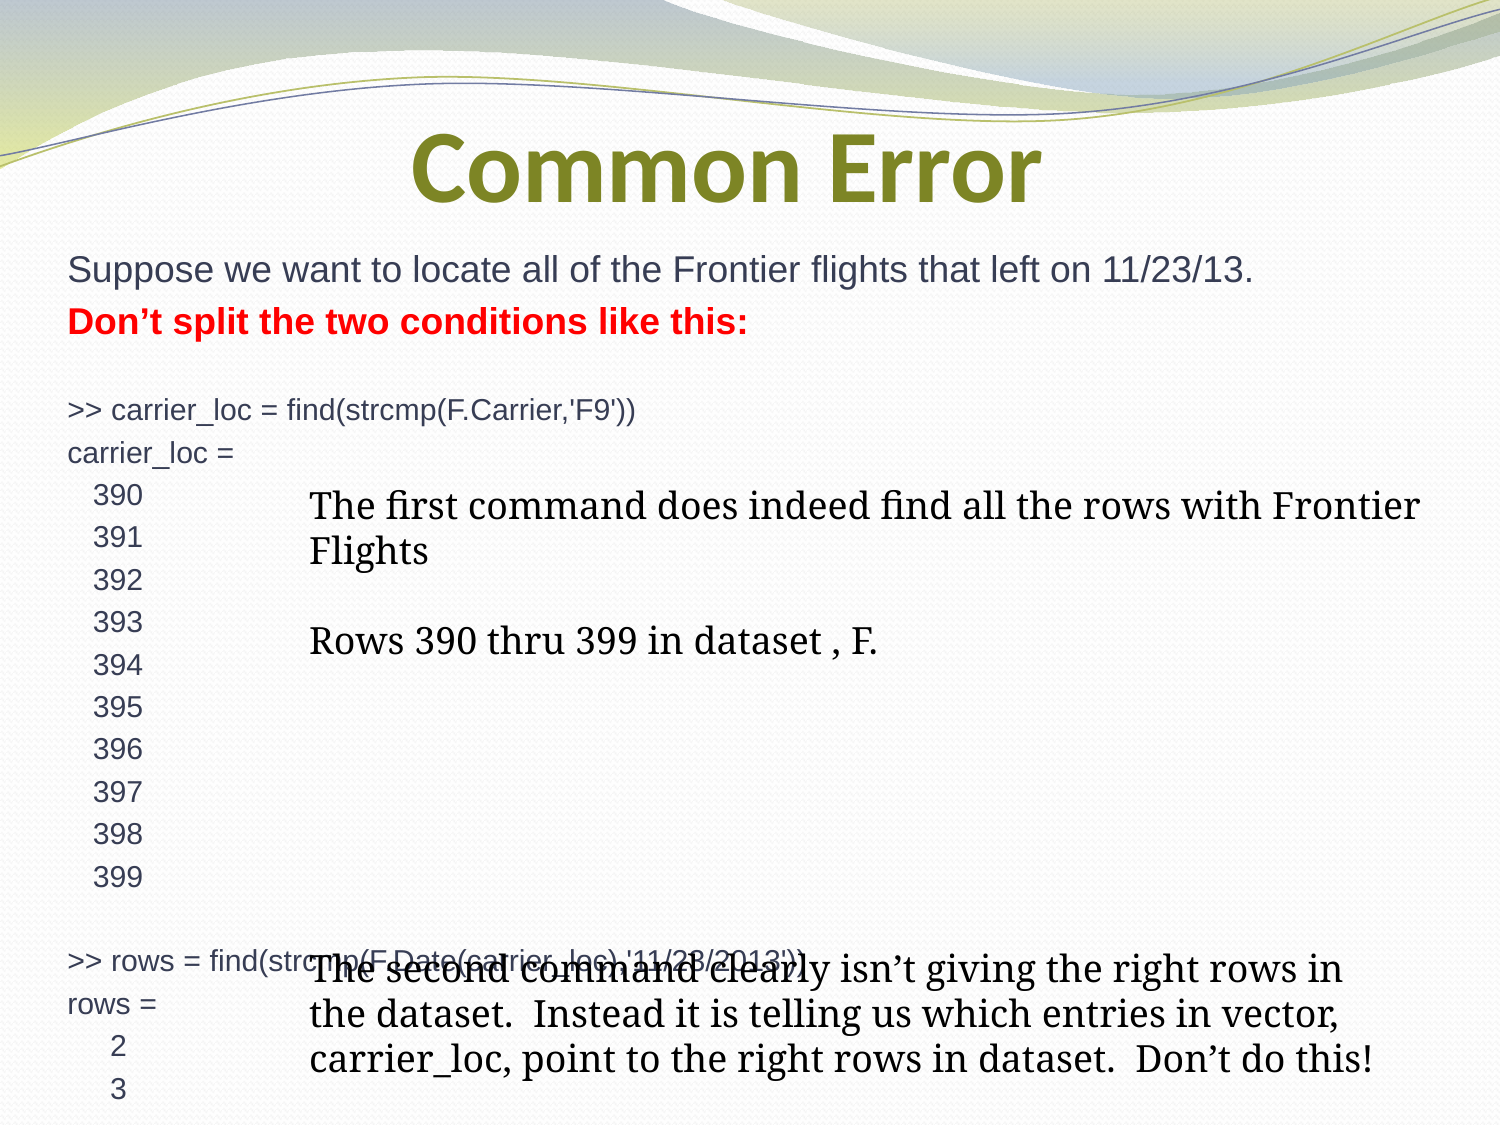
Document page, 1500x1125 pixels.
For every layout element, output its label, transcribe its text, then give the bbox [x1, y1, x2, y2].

list Suppose we want to locate all of the Frontier flights that left on 11/23/13. Don’t split the two conditions like this: >> carrier_loc = find(strcmp(F.Carrier,'F9')) carrier_loc = 390 391 392 393 394 395 396 397 398 399 >> rows = find(strcmp(F.Date(carrier_loc),'11/23/2013')) rows = 2 3 [52, 237, 1488, 1113]
title Common Error [52, 35, 1403, 223]
text_box The second command clearly isn’t giving the right rows in the dataset. Instead it is telling us which entries in vector, carrier_loc, point to the right rows in dataset. Don’t do this! [294, 937, 1420, 1088]
text_box The first command does indeed find all the rows with Frontier Flights Rows 390 thru 399 in dataset , F. [294, 474, 1447, 670]
